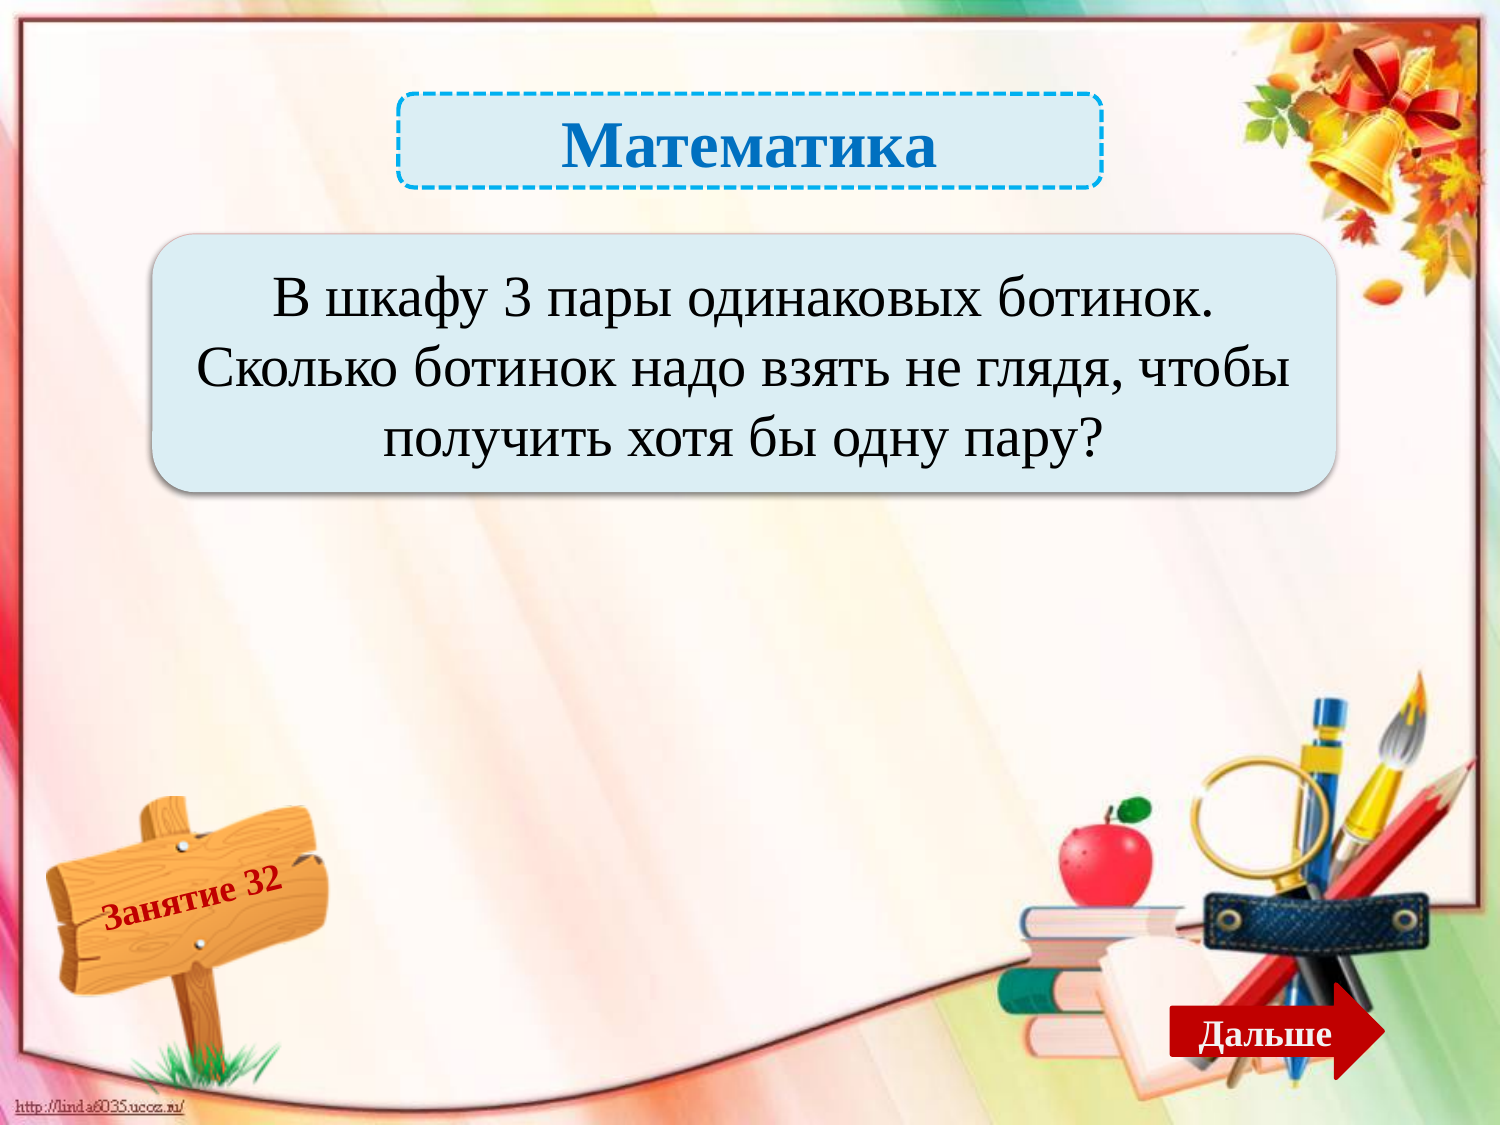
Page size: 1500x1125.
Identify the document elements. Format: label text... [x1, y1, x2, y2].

text_box Математика [396, 91, 1104, 190]
text_box Дальше [1169, 982, 1385, 1081]
text_box [150, 232, 1338, 495]
picture [0, 0, 1500, 1125]
